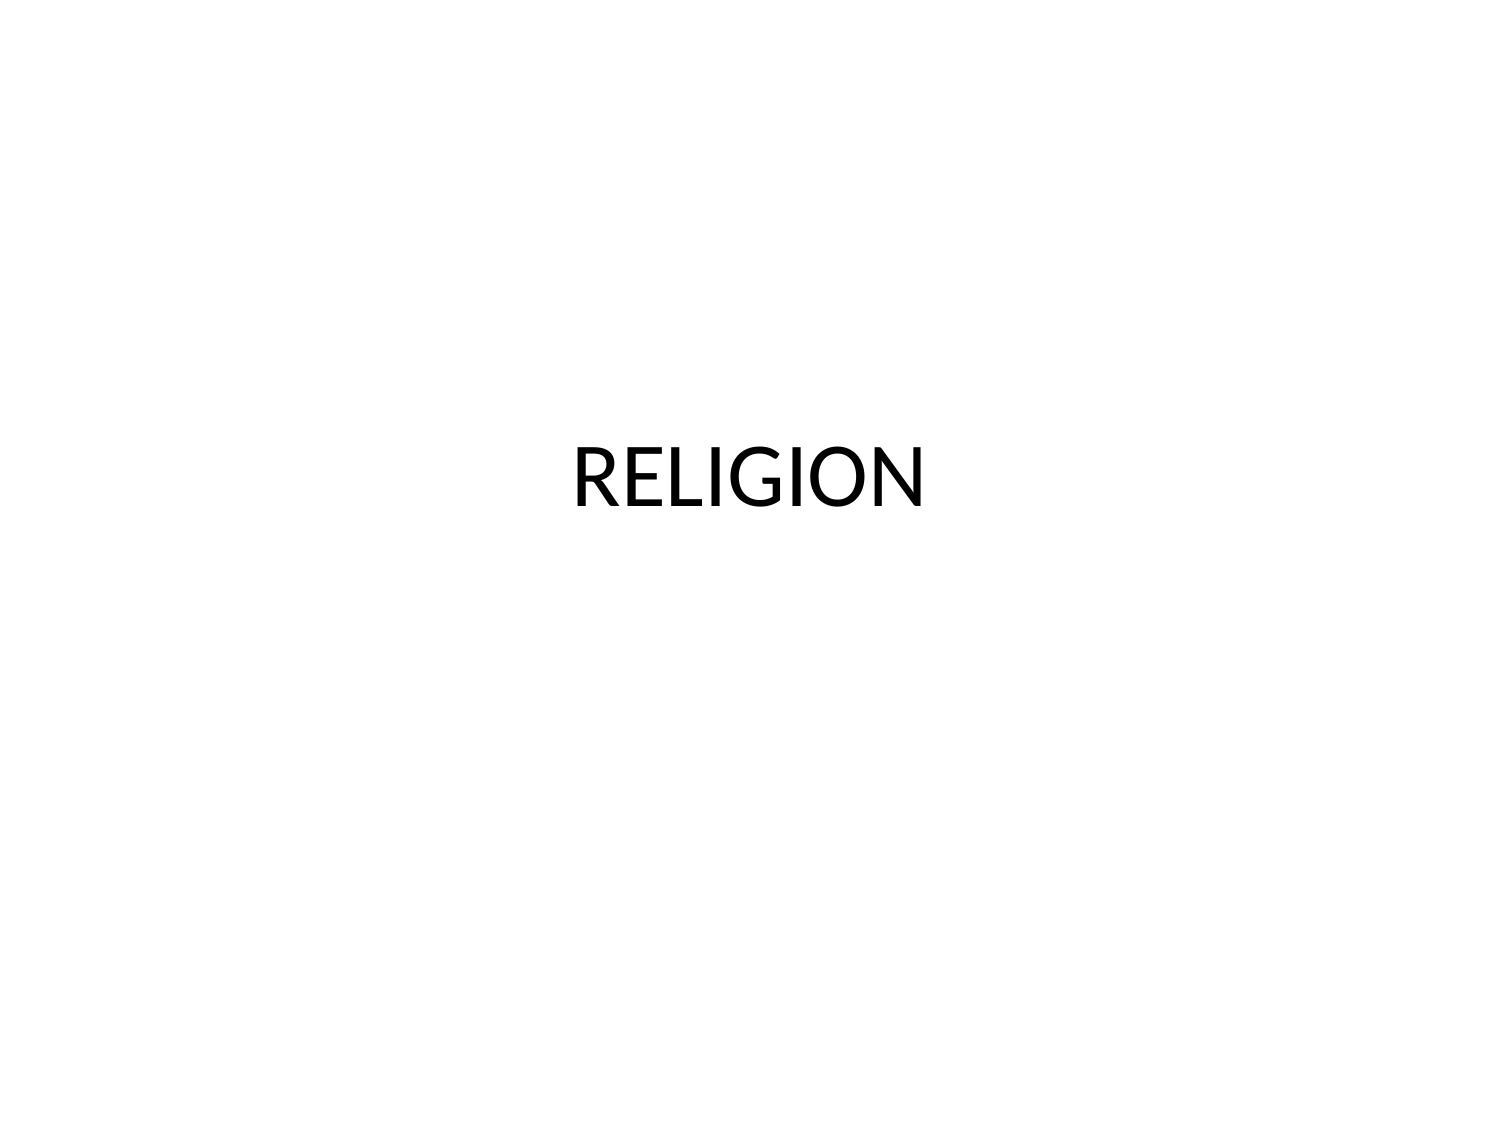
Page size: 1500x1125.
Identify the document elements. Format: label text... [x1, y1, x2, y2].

title RELIGION [112, 349, 1388, 591]
